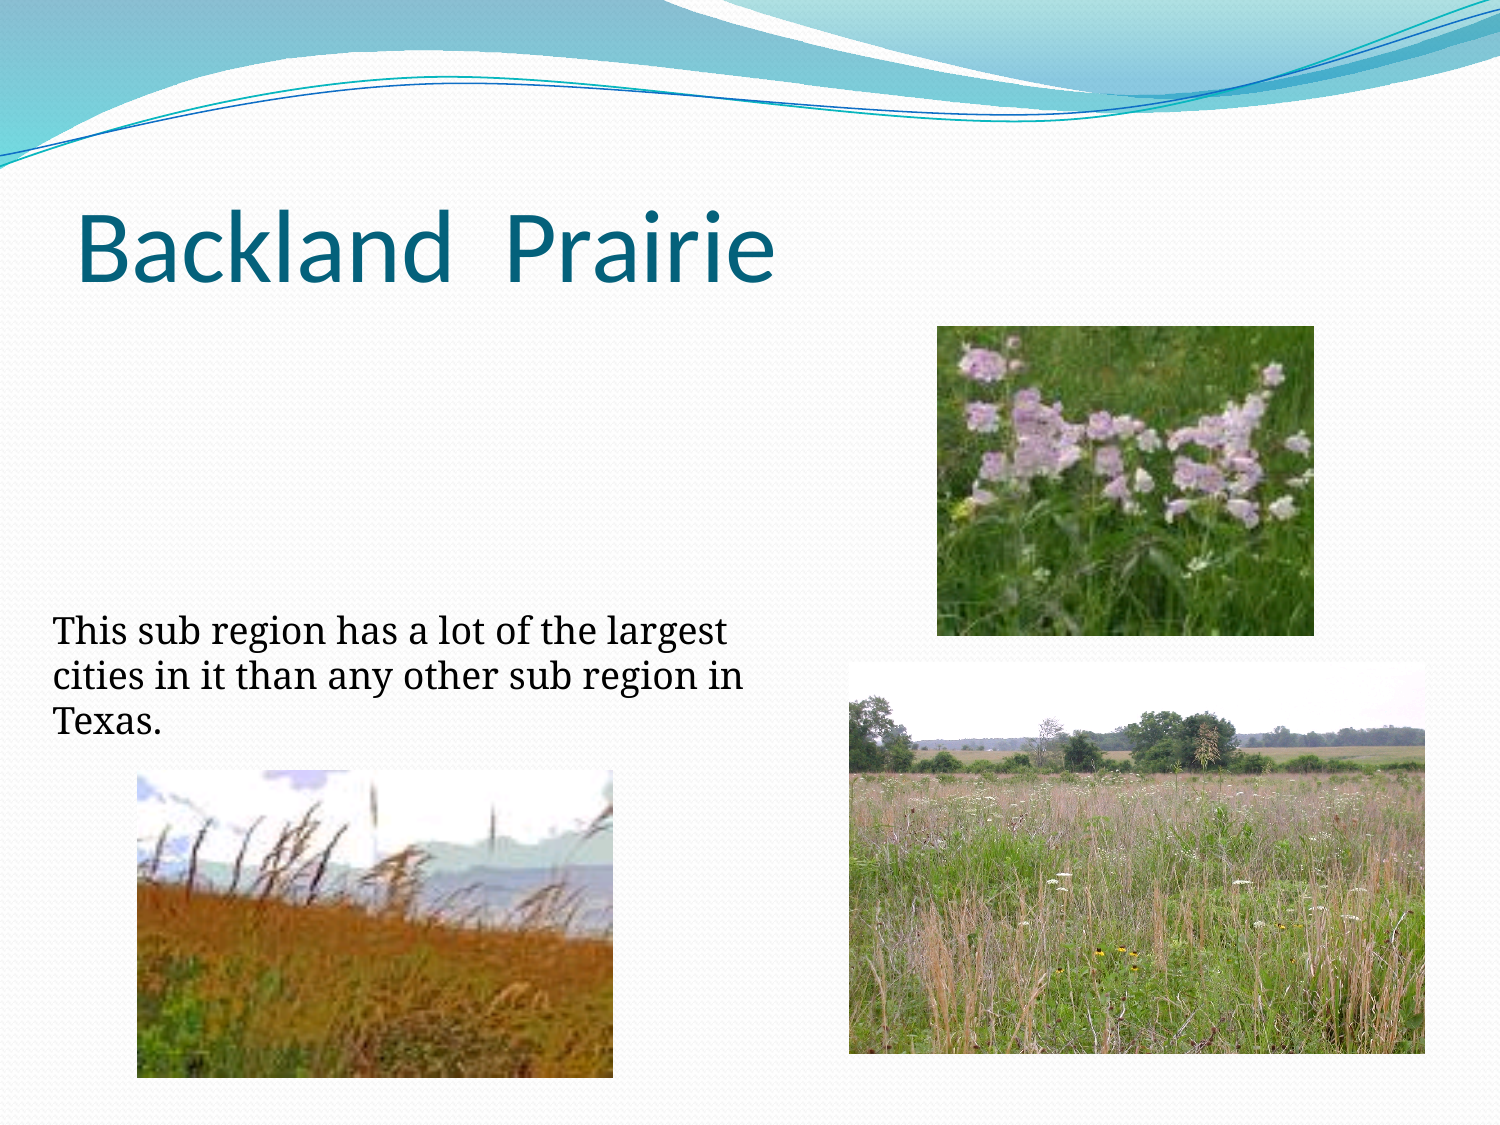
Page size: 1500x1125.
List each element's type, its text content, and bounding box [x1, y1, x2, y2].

title Backland Prairie [75, 115, 1425, 303]
picture [137, 769, 613, 1079]
picture [937, 326, 1315, 637]
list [849, 662, 1426, 1054]
text_box This sub region has a lot of the largest cities in it than any other sub region in Texas. [37, 599, 813, 750]
